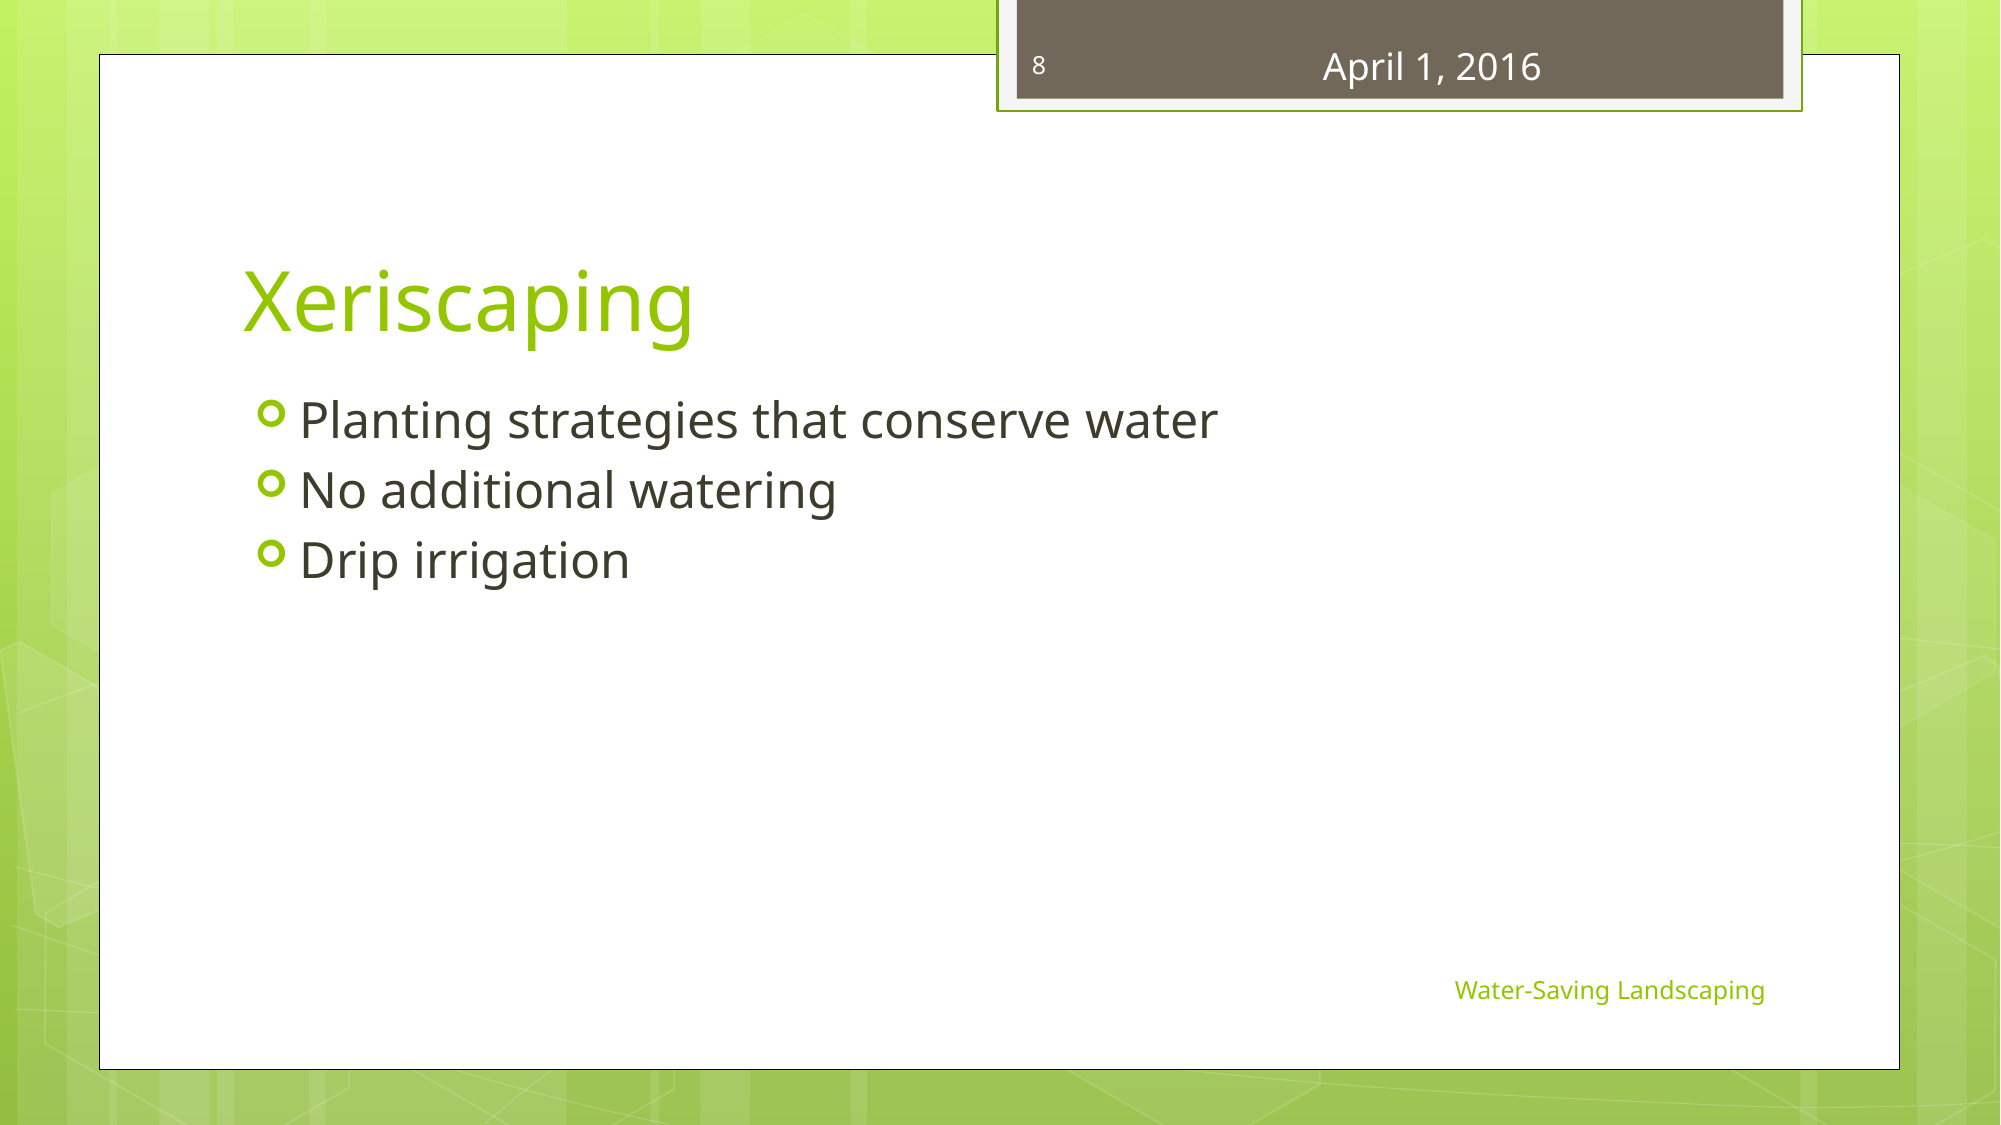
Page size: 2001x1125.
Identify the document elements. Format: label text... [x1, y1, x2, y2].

title Xeriscaping [228, 168, 1765, 357]
slide_number 8 [1016, 36, 1309, 97]
footer Water-Saving Landscaping [1015, 960, 1782, 1020]
list Planting strategies that conserve water No additional watering Drip irrigation [228, 381, 1711, 957]
